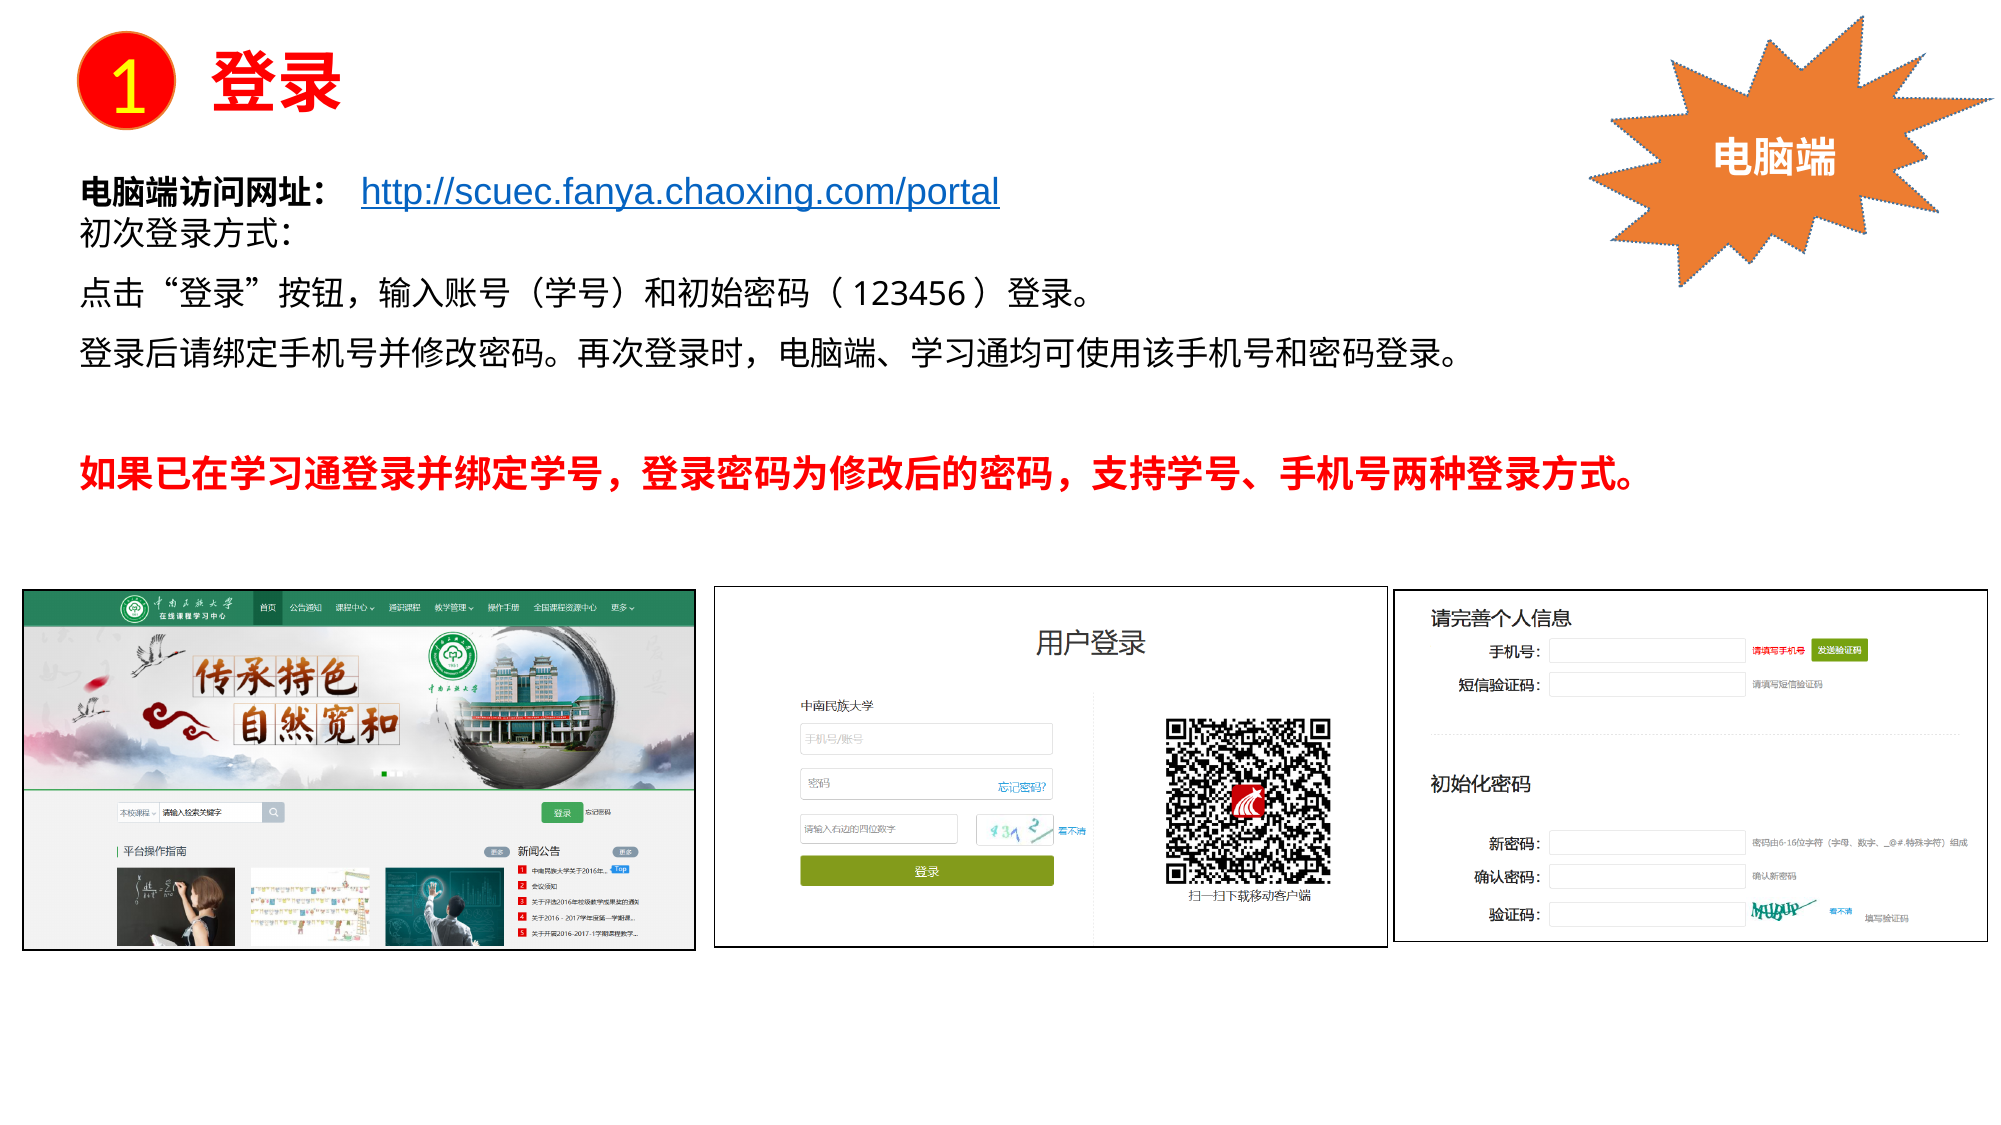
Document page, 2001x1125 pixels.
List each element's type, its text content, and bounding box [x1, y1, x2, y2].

picture [1394, 590, 1987, 941]
text_box 登录 [195, 31, 359, 127]
text_box 电脑端 [1588, 15, 1995, 288]
text_box 电脑端访问网址： http://scuec.fanya.chaoxing.com/portal 初次登录方式： 点击“登录”按钮，输入账号（学号）和初始密码（123456）登录。 登录后请绑定手机号并修改密码。再次登录时，电脑端、学习通均可使用该手机号和密码登录。 [64, 159, 1691, 380]
picture [715, 587, 1387, 946]
text_box 如果已在学习通登录并绑定学号，登录密码为修改后的密码，支持学号、手机号两种登录方式。 [64, 442, 1726, 503]
text_box 1 [76, 30, 177, 131]
picture [23, 590, 695, 950]
